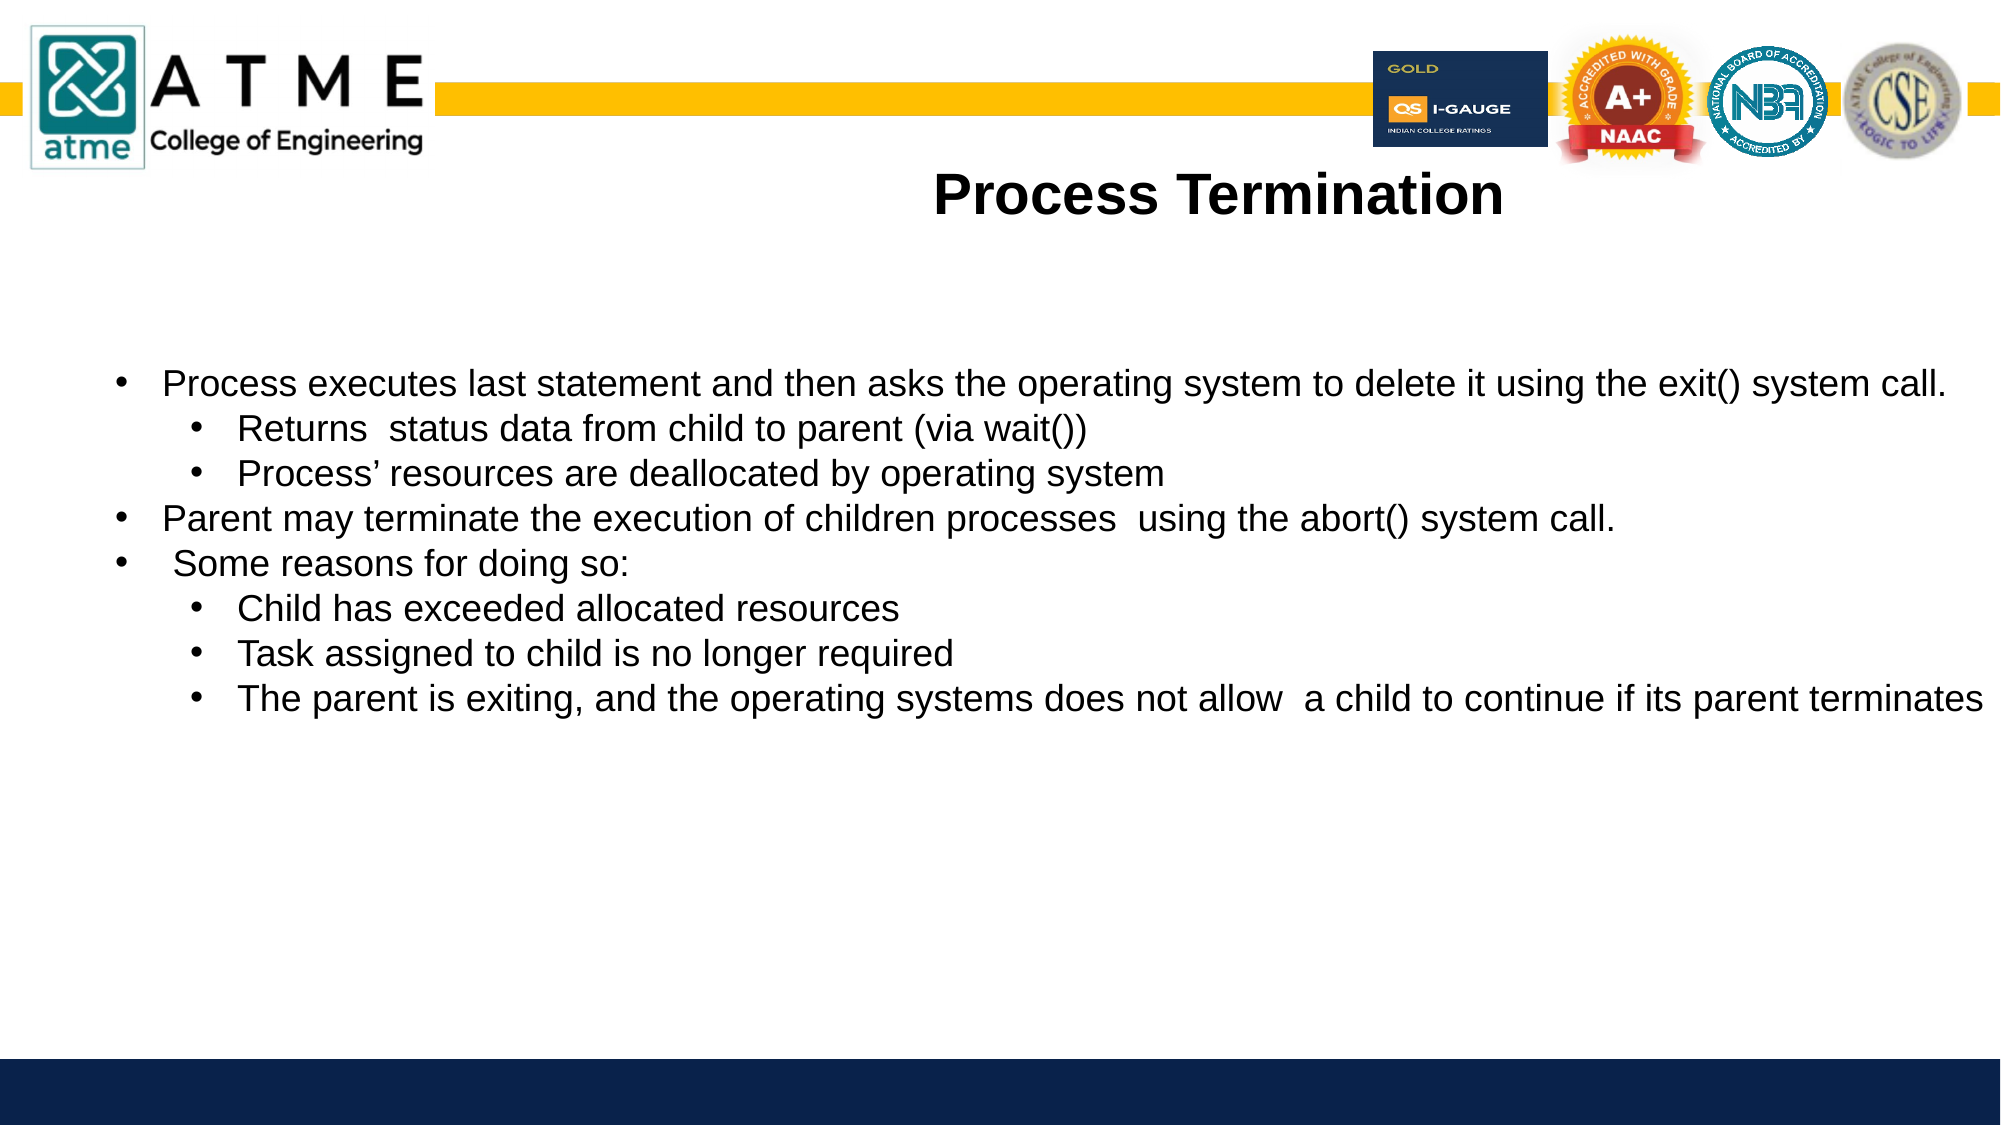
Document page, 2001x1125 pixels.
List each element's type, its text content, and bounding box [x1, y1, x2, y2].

picture [1840, 26, 1968, 176]
text_box Process executes last statement and then asks the operating system to delete it using the exit() system call. Returns status data from child to parent (via wait()) Process’ resources are deallocated by operating system Parent may terminate the execution of children processes using the abort() system call. Some reasons for doing so: Child has exceeded allocated resources Task assigned to child is no longer required The parent is exiting, and the operating systems does not allow a child to continue if its parent terminates [100, 351, 2000, 727]
picture [22, 15, 435, 178]
text_box Process Termination [918, 148, 1521, 234]
picture [0, 1059, 2001, 1125]
picture [1373, 20, 1828, 180]
